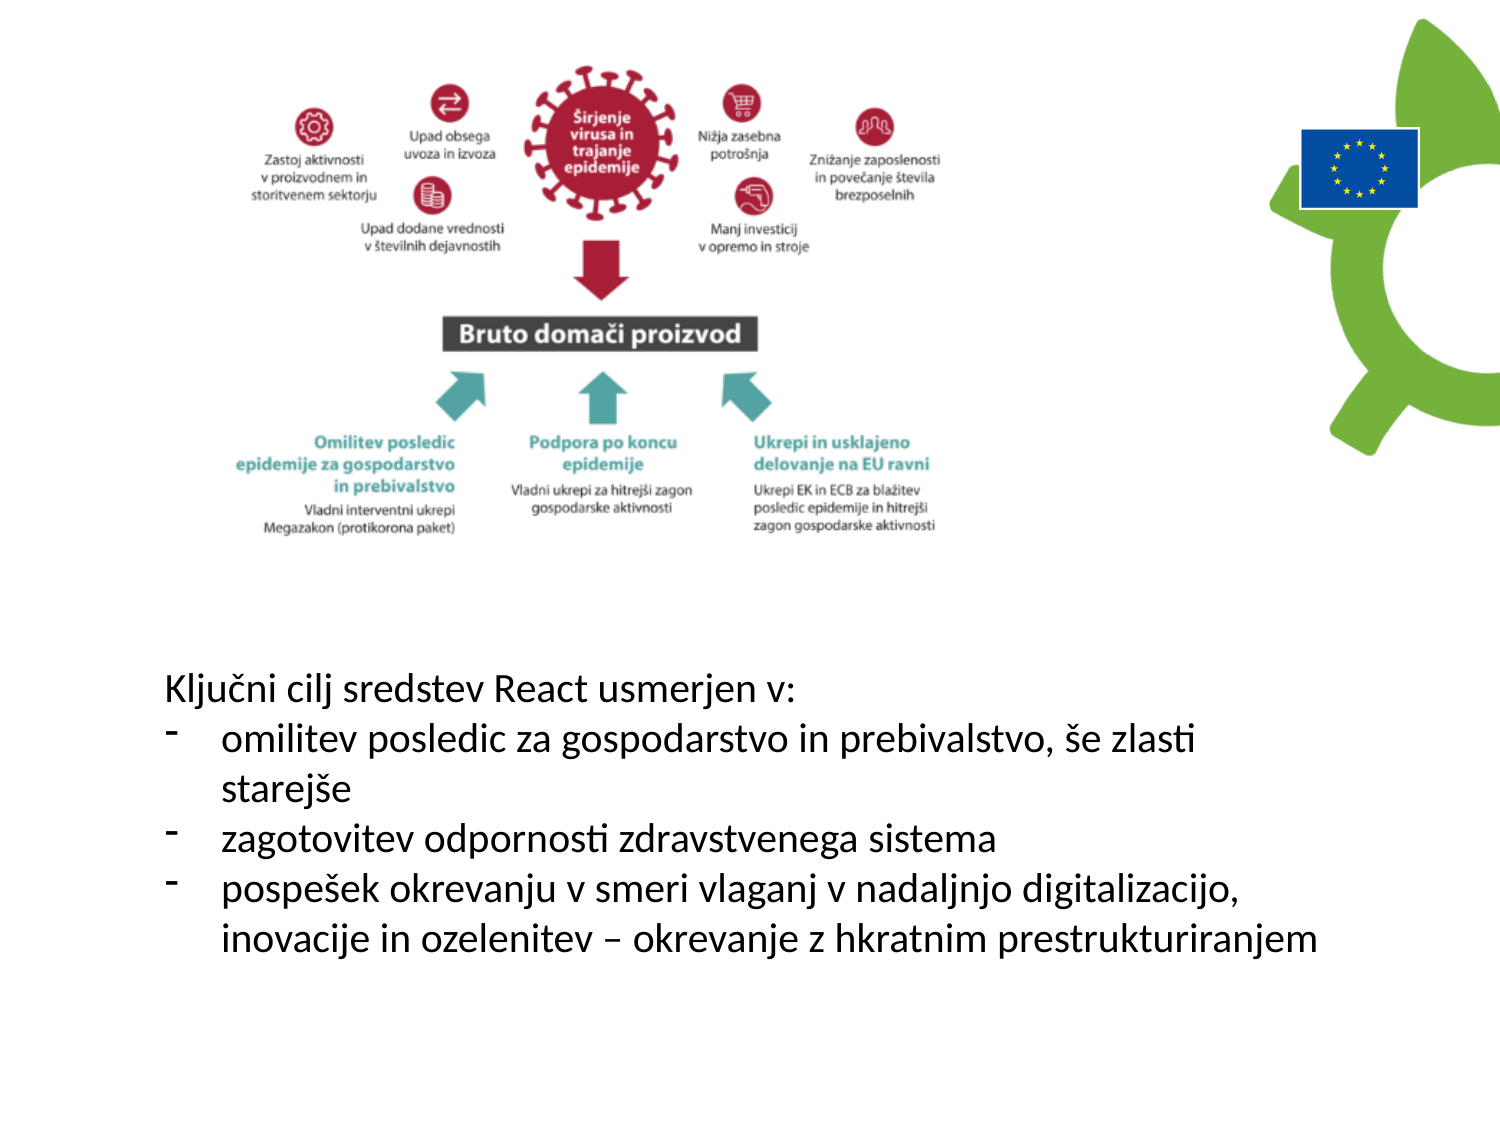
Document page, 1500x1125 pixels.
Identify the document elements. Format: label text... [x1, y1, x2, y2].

text_box Ključni cilj sredstev React usmerjen v: omilitev posledic za gospodarstvo in prebivalstvo, še zlasti starejše zagotovitev odpornosti zdravstvenega sistema pospešek okrevanju v smeri vlaganj v nadaljnjo digitalizacijo, inovacije in ozelenitev – okrevanje z hkratnim prestrukturiranjem [149, 653, 1344, 1018]
picture [218, 51, 956, 562]
picture [1233, 0, 1500, 471]
